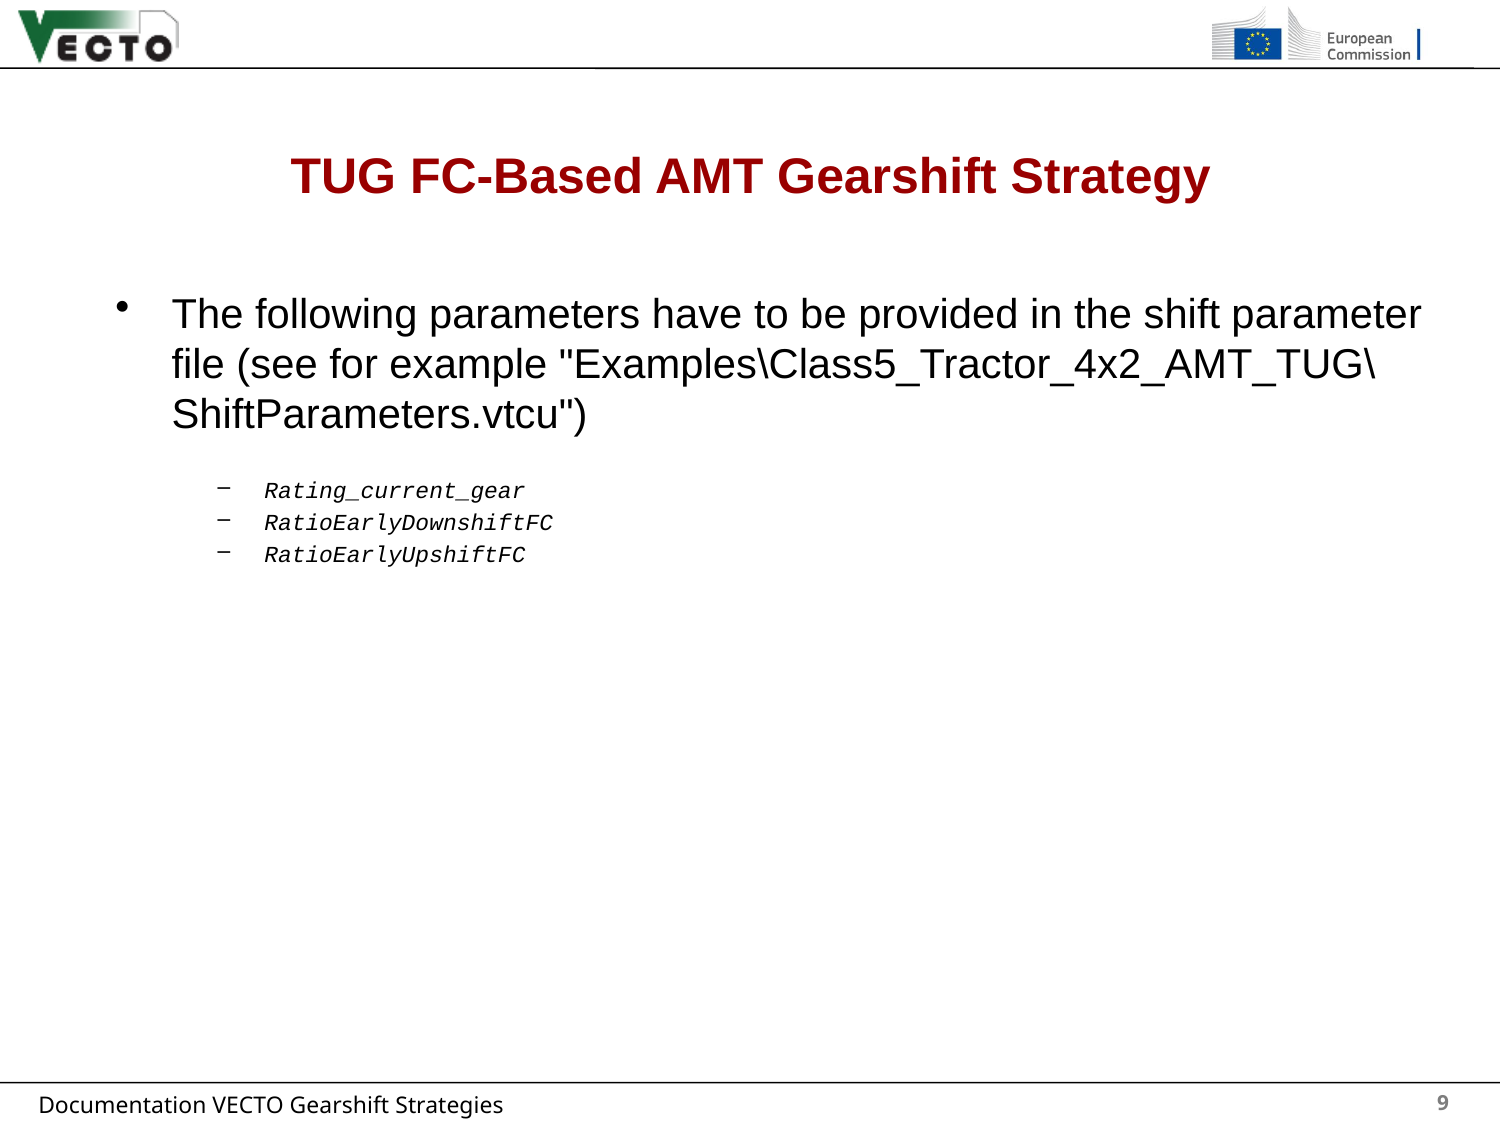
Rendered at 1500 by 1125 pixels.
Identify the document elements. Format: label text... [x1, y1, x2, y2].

title TUG FC-Based AMT Gearshift Strategy [76, 117, 1425, 229]
list Rating_current_gear RatioEarlyDownshiftFC RatioEarlyUpshiftFC [127, 468, 1375, 669]
picture [1212, 6, 1446, 64]
text_box The following parameters have to be provided in the shift parameter file (see for example "Examples\Class5_Tractor_4x2_AMT_TUG\ShiftParameters.vtcu") [100, 278, 1449, 1025]
picture [17, 9, 179, 65]
